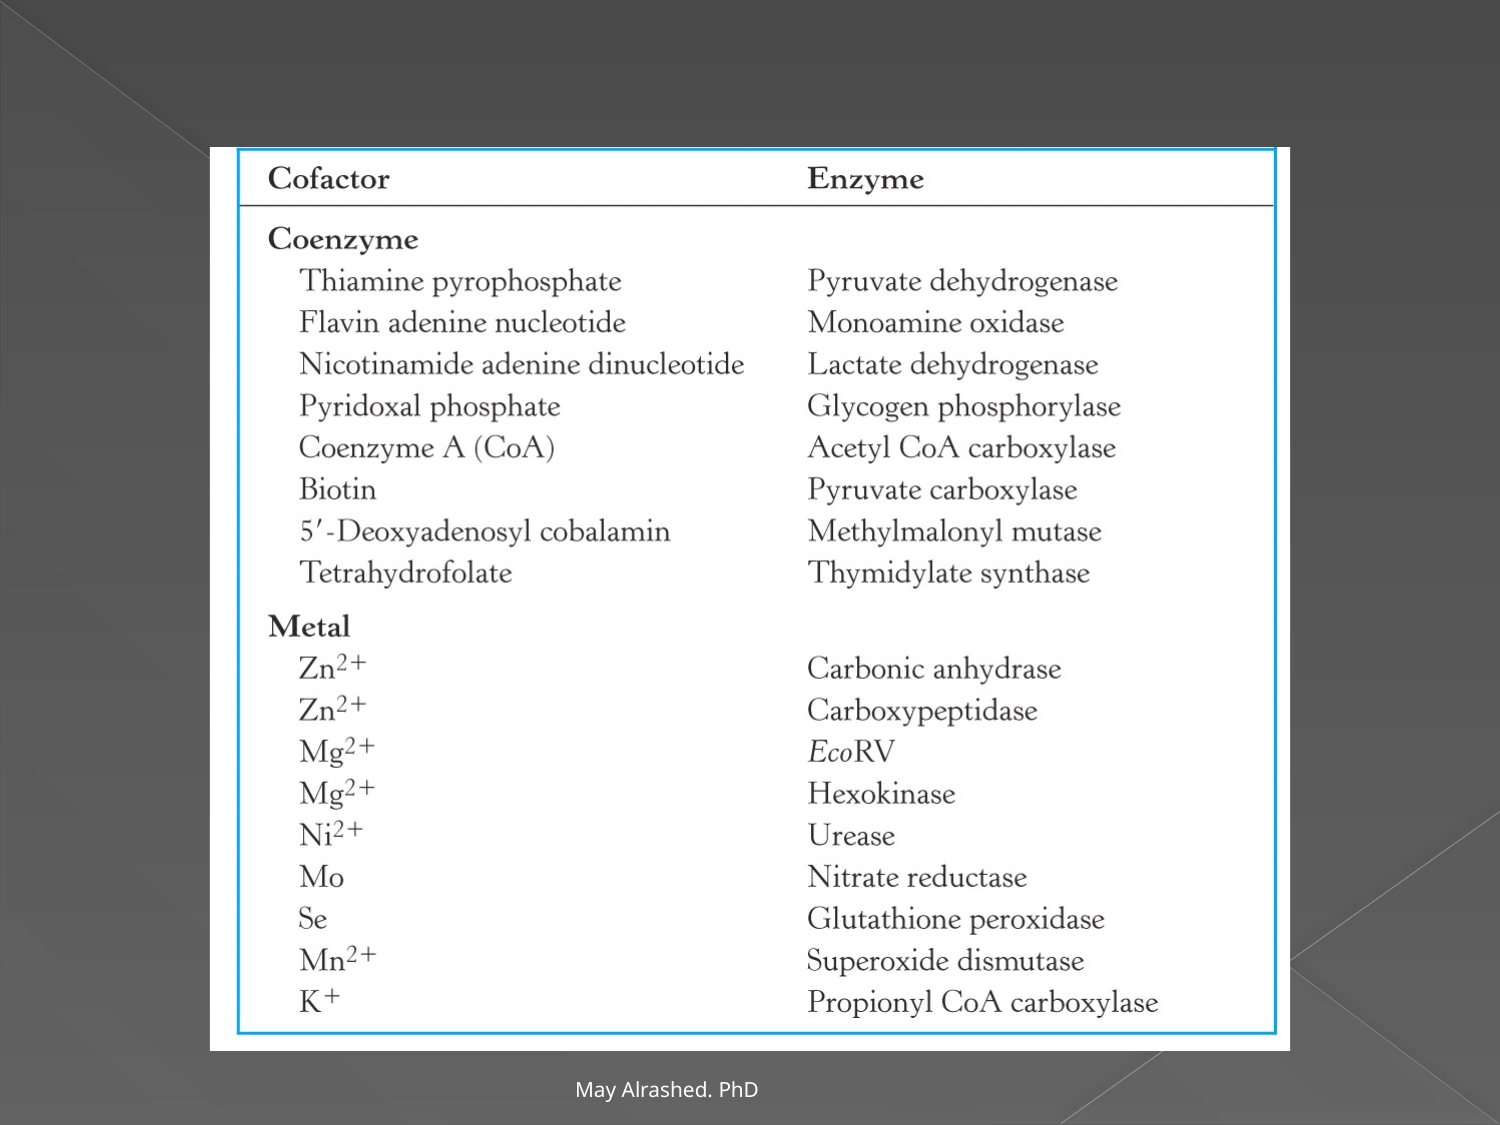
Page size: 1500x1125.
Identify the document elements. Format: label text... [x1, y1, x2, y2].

picture [209, 146, 1291, 1051]
footer May Alrashed. PhD [75, 1063, 774, 1113]
